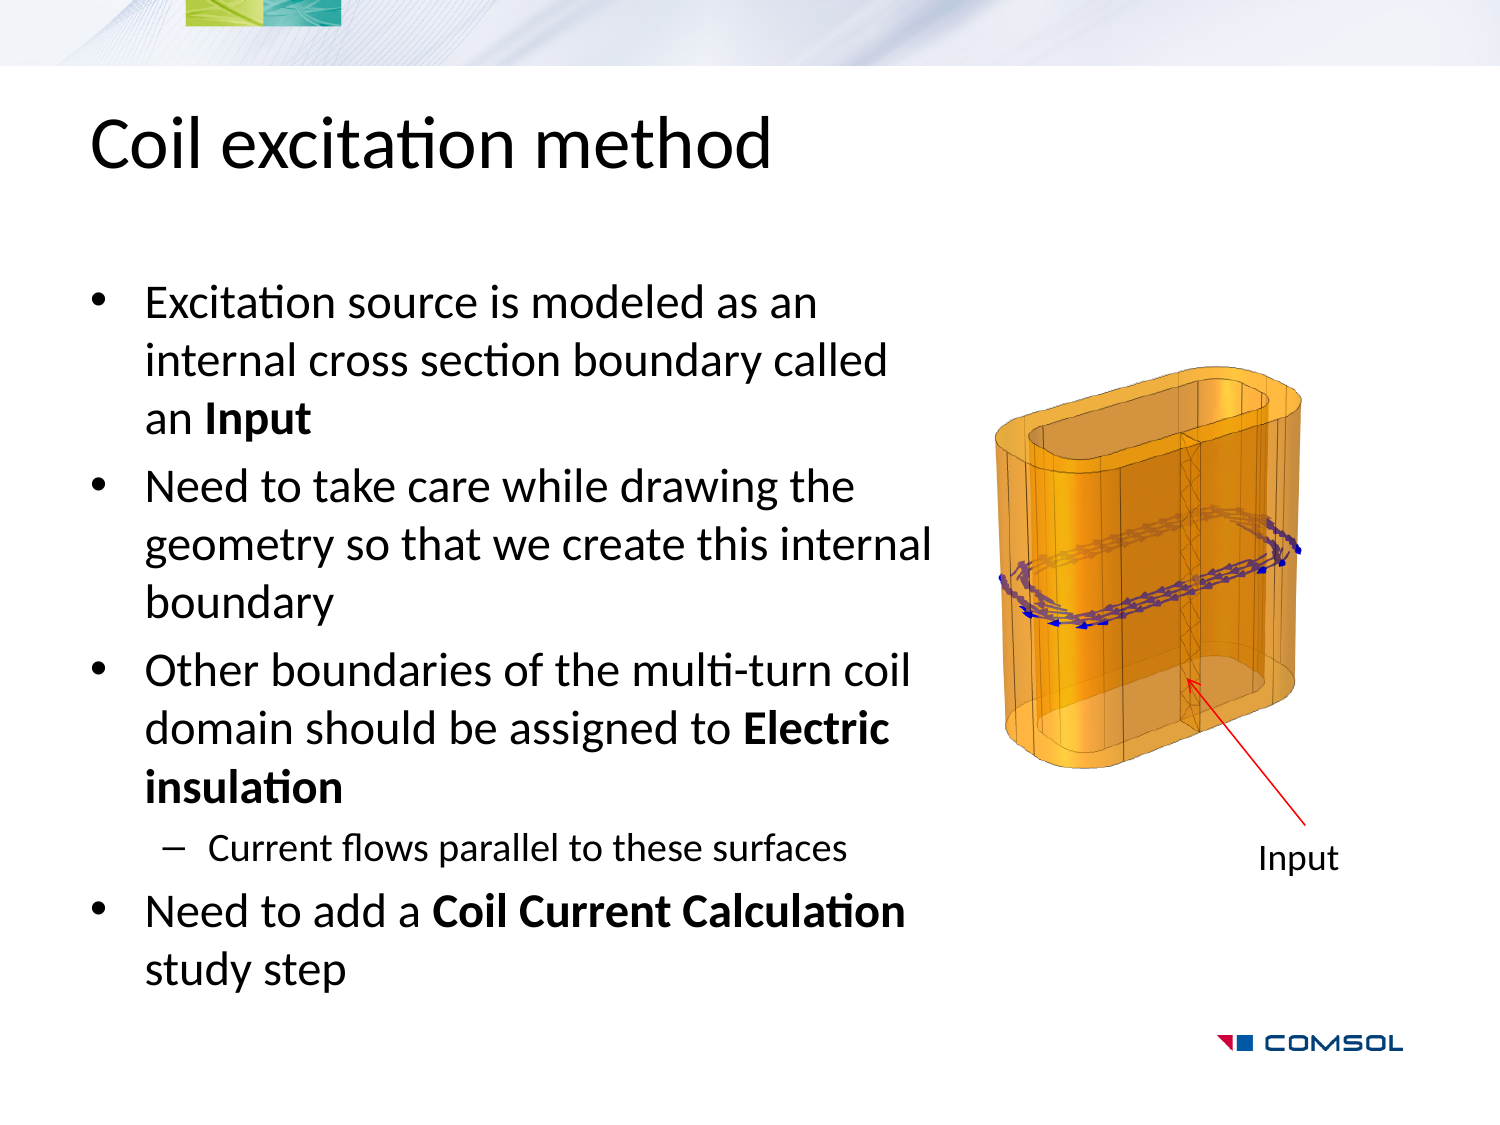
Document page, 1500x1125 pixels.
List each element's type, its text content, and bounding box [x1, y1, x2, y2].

text_box Input [1243, 843, 1448, 886]
list Excitation source is modeled as an internal cross section boundary called an Input Need to take care while drawing the geometry so that we create this internal boundary Other boundaries of the multi-turn coil domain should be assigned to Electric insulation Current flows parallel to these surfaces Need to add a Coil Current Calculation study step [75, 262, 963, 1005]
picture [0, 0, 1500, 1125]
title Coil excitation method [75, 45, 1425, 233]
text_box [1186, 677, 1306, 826]
